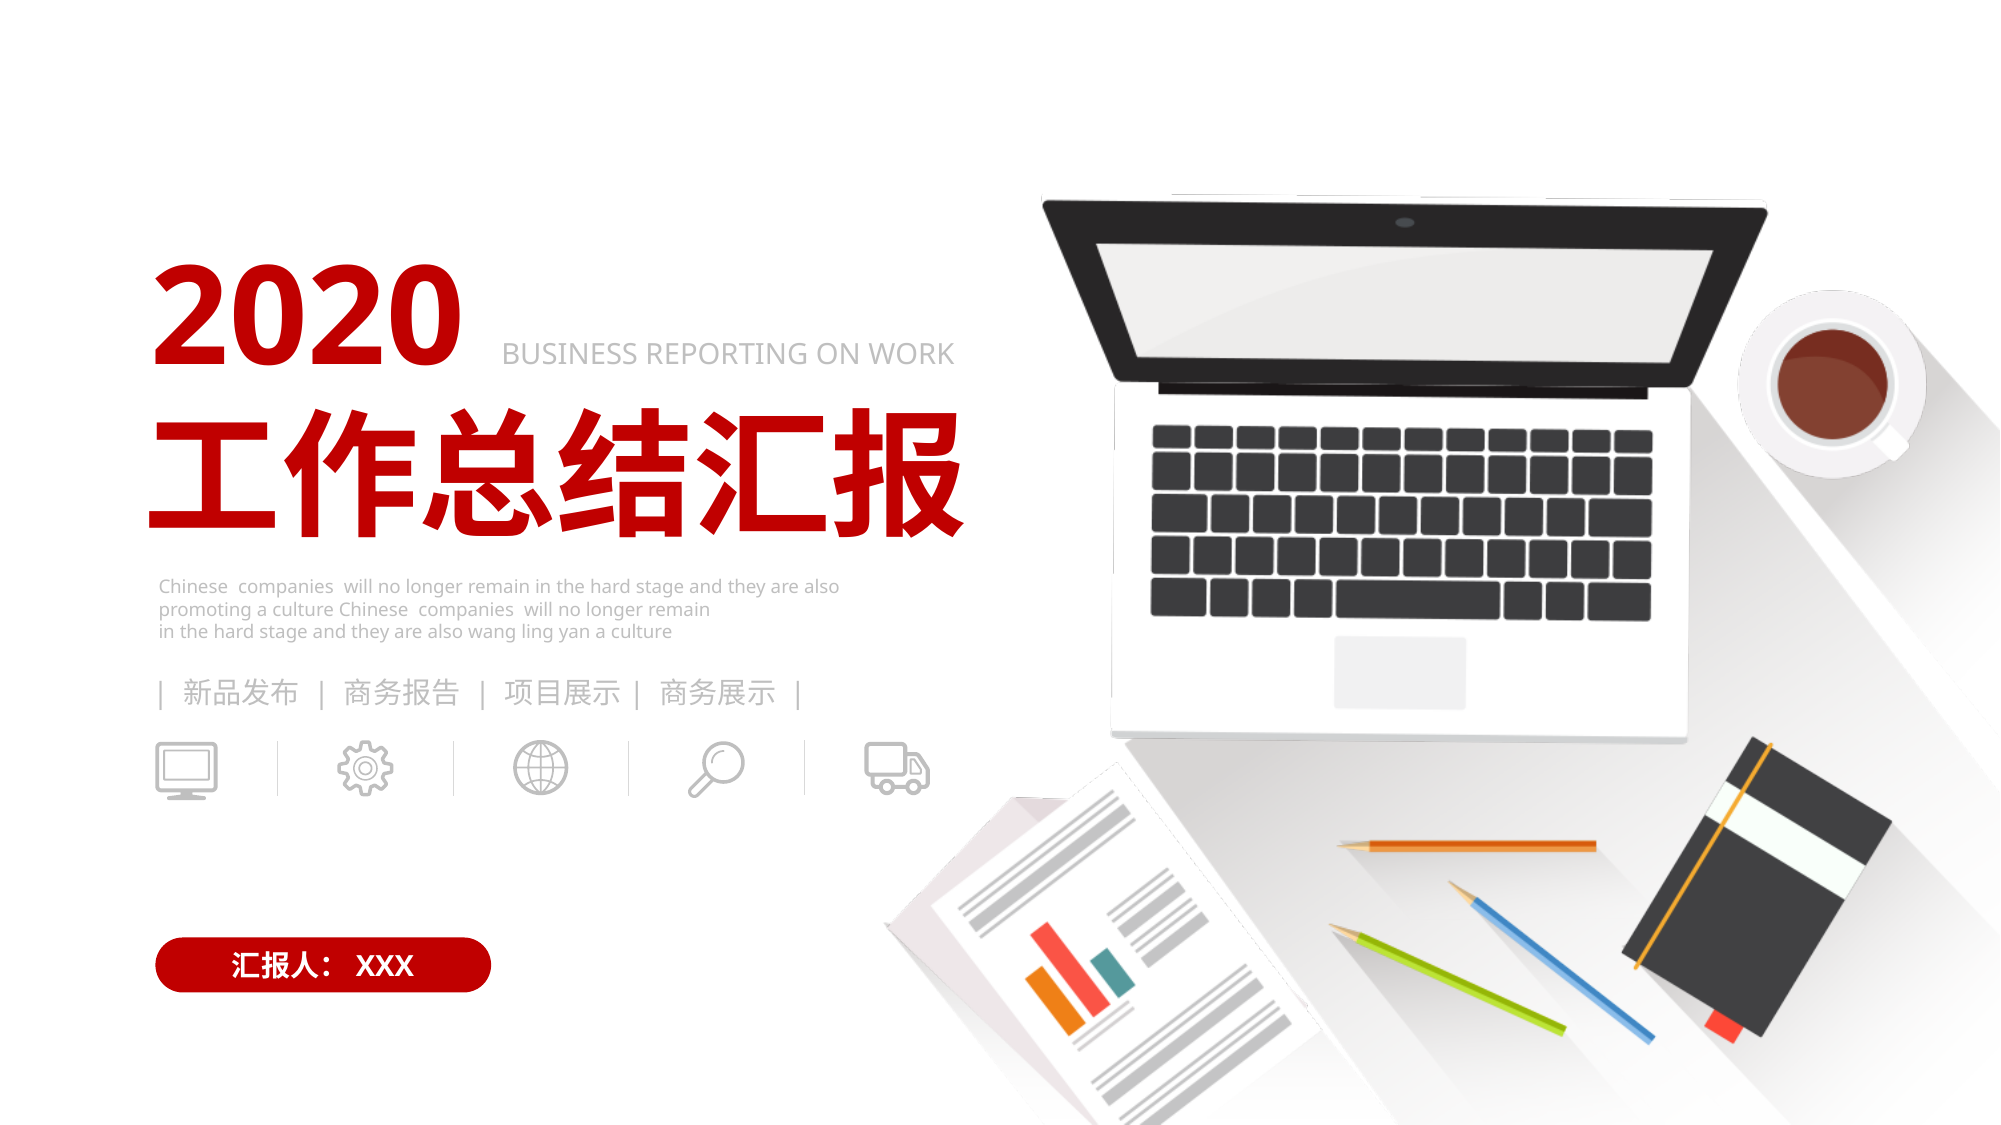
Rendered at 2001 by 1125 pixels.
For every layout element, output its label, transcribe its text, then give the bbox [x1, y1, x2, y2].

picture [863, 168, 2000, 1125]
text_box 工作总结汇报 [143, 399, 863, 553]
text_box | 新品发布 | 商务报告 | 项目展示| 商务展示 | [138, 666, 845, 717]
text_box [688, 741, 745, 798]
text_box [513, 740, 569, 796]
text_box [155, 741, 218, 801]
text_box Chinese companies will no longer remain in the hard stage and they are also promoting a culture Chinese companies will no longer remain in the hard stage and they are also wang ling yan a culture [143, 567, 863, 651]
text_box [337, 740, 394, 797]
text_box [155, 937, 492, 993]
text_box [864, 741, 930, 796]
text_box 2020 BUSINESS REPORTING ON WORK [135, 219, 863, 399]
